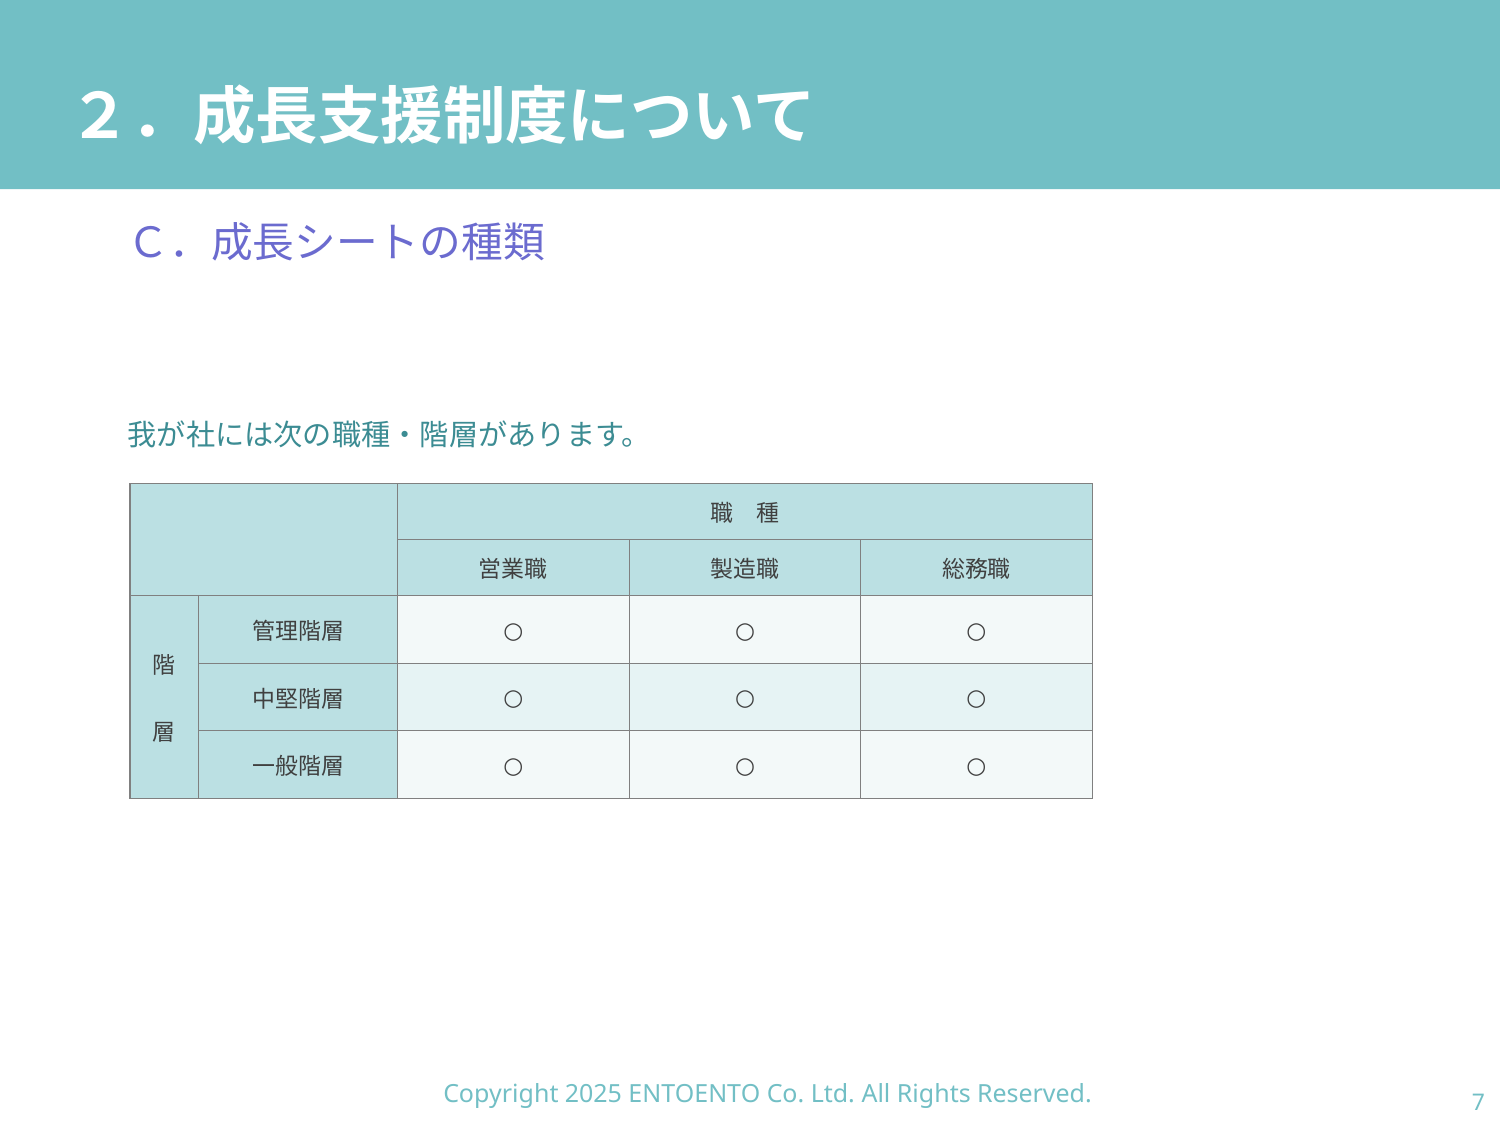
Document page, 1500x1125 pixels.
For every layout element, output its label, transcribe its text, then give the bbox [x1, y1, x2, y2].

slide_number 6 [1187, 1079, 1500, 1123]
table_cell ○ [398, 731, 629, 798]
table_header 職 種 [398, 484, 1092, 539]
table_cell 製造職 [630, 540, 860, 595]
table_cell 階 層 [131, 596, 198, 798]
list Ｃ．成長シートの種類 我が社には次の職種・階層があります。 [112, 208, 1388, 1047]
table_cell 営業職 [398, 540, 629, 595]
table_header [131, 484, 397, 595]
footer Copyright 2025 ENTOENTO Co. Ltd. All Rights Reserved. [206, 1070, 1331, 1125]
table_cell ○ [861, 664, 1092, 730]
table_cell ○ [630, 596, 860, 663]
table_cell ○ [861, 731, 1092, 798]
table_cell 一般階層 [199, 731, 397, 798]
table_cell ○ [630, 731, 860, 798]
table_cell 総務職 [861, 540, 1092, 595]
table_cell ○ [398, 596, 629, 663]
table_cell 管理階層 [199, 596, 397, 663]
table_cell 中堅階層 [199, 664, 397, 730]
table_cell ○ [861, 596, 1092, 663]
title ２．成長支援制度について [53, 42, 1388, 185]
table_cell ○ [398, 664, 629, 730]
table_cell ○ [630, 664, 860, 730]
